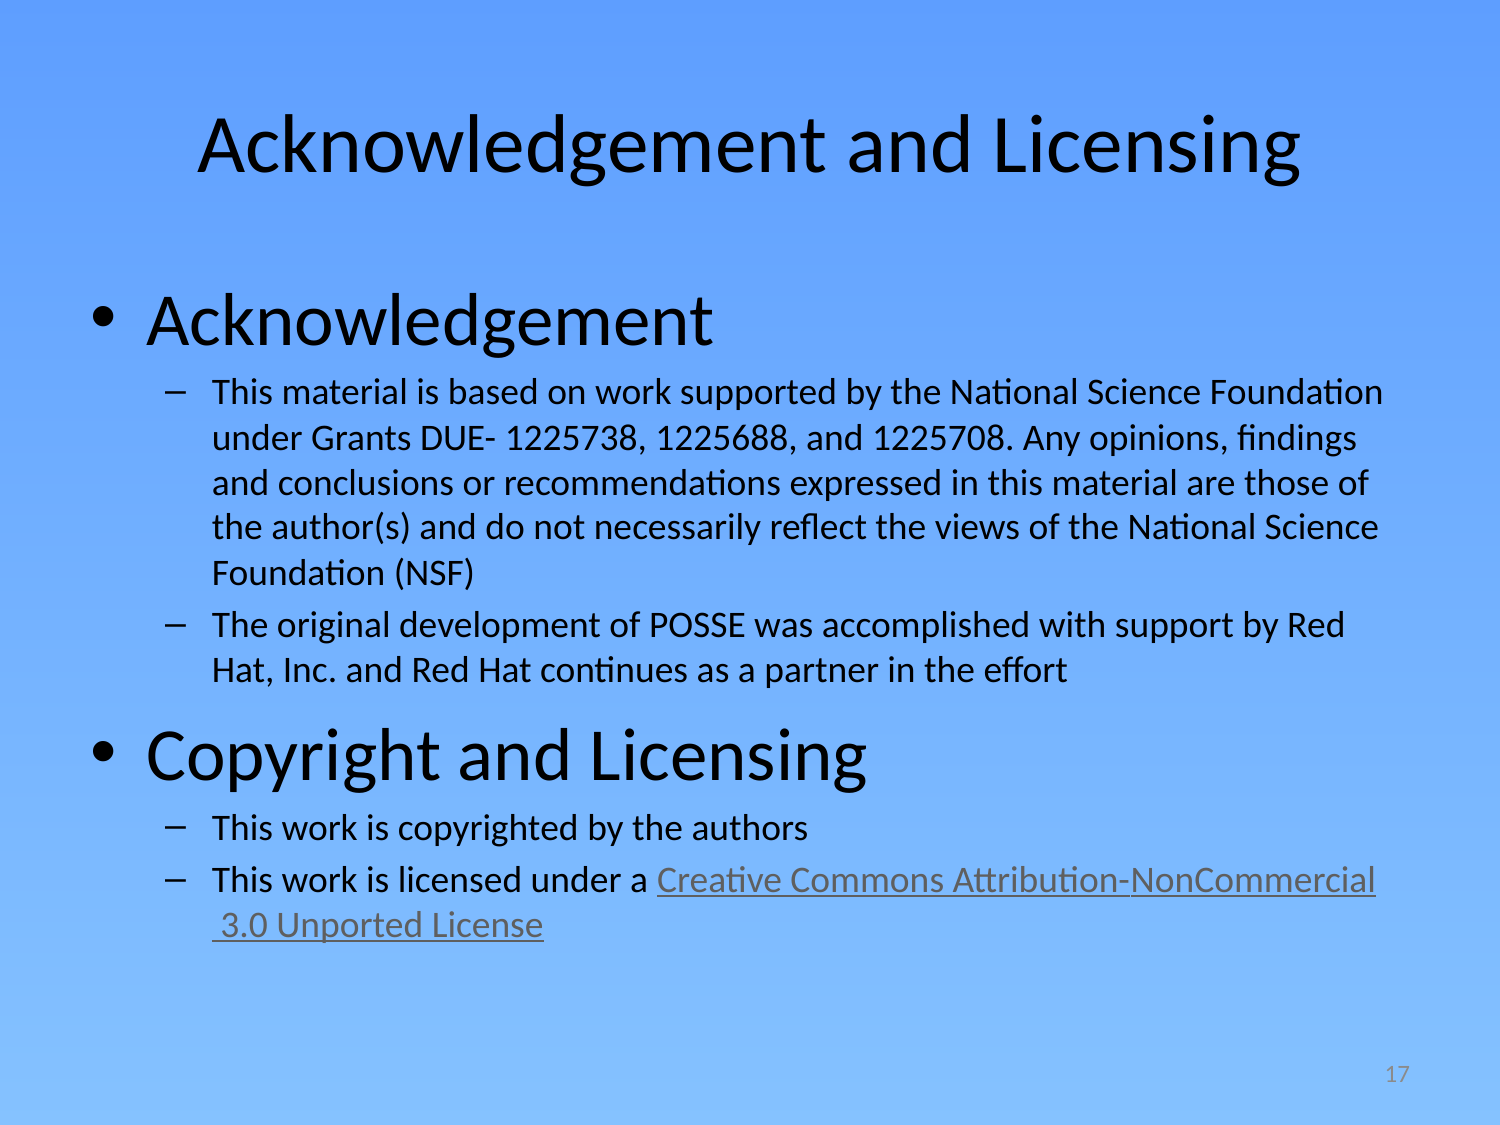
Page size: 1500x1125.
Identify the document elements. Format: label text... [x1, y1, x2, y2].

list Acknowledgement This material is based on work supported by the National Science Foundation under Grants DUE- 1225738, 1225688, and 1225708. Any opinions, findings and conclusions or recommendations expressed in this material are those of the author(s) and do not necessarily reflect the views of the National Science Foundation (NSF) The original development of POSSE was accomplished with support by Red Hat, Inc. and Red Hat continues as a partner in the effort Copyright and Licensing This work is copyrighted by the authors This work is licensed under a Creative Commons Attribution-NonCommercial 3.0 Unported License [74, 262, 1426, 1006]
slide_number 17 [1074, 1042, 1425, 1103]
title Acknowledgement and Licensing [74, 44, 1426, 233]
